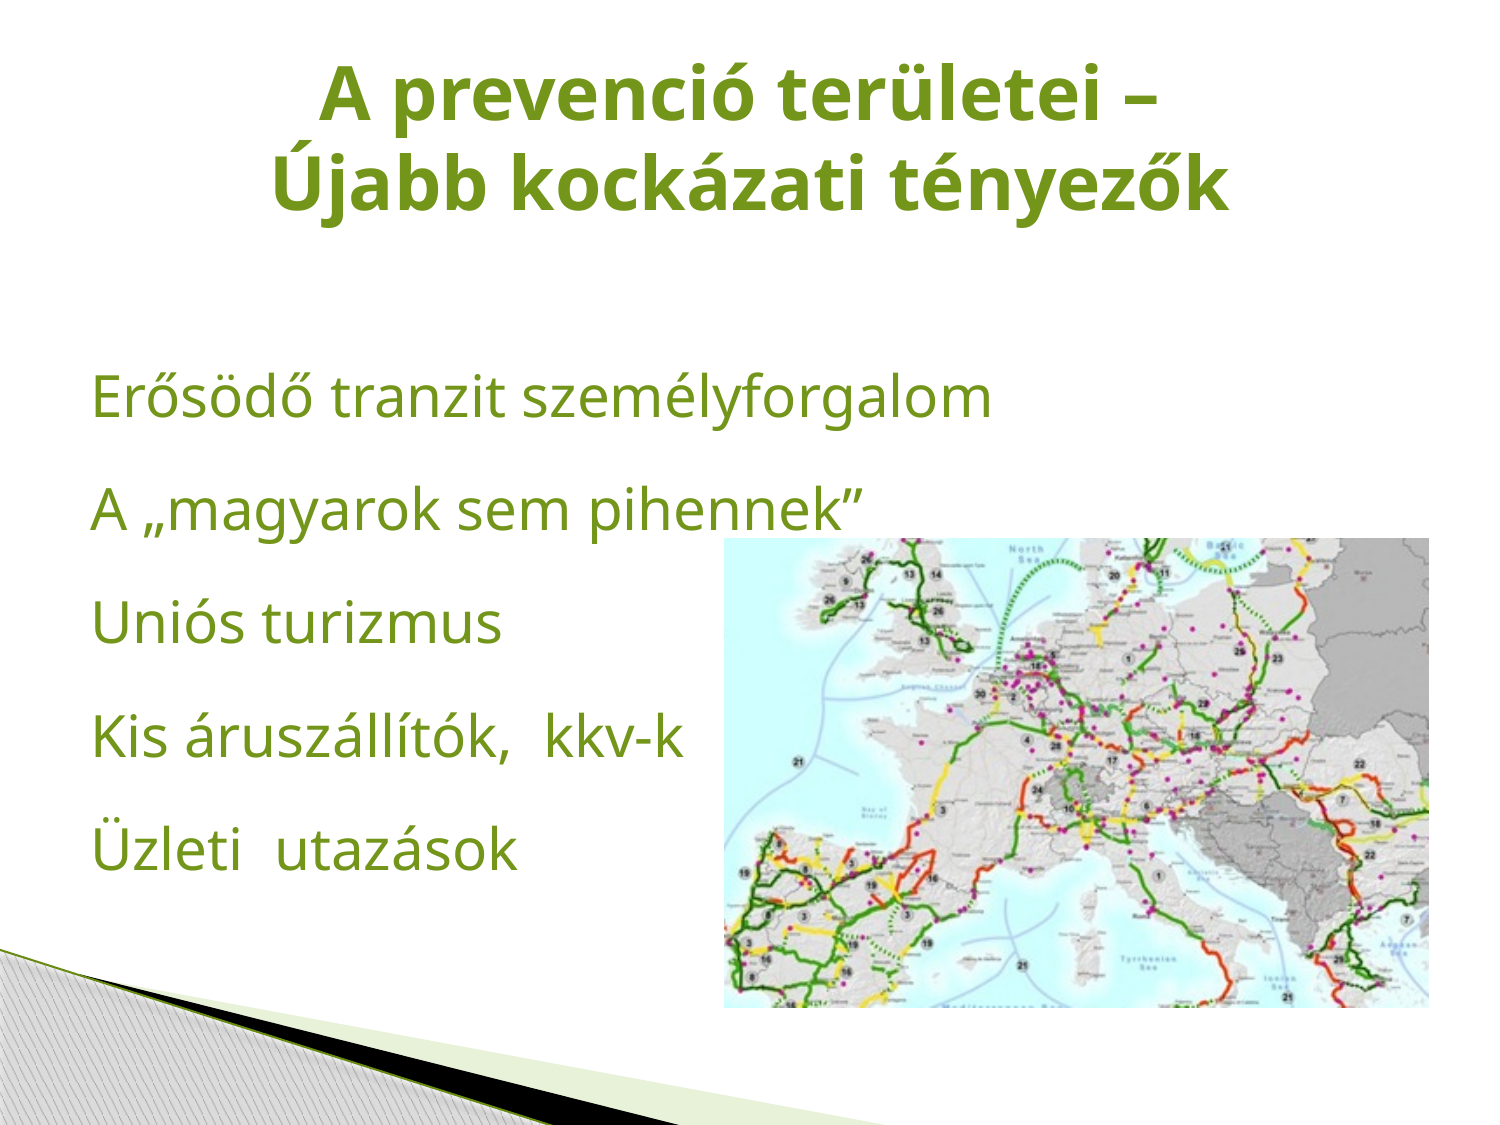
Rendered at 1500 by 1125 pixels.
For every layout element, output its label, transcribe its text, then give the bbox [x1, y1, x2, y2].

title A prevenció területei – Újabb kockázati tényezők [75, 45, 1425, 233]
picture [723, 538, 1429, 1008]
list Erősödő tranzit személyforgalom A „magyarok sem pihennek” Uniós turizmus Kis áruszállítók, kkv-k Üzleti utazások [74, 316, 1426, 986]
